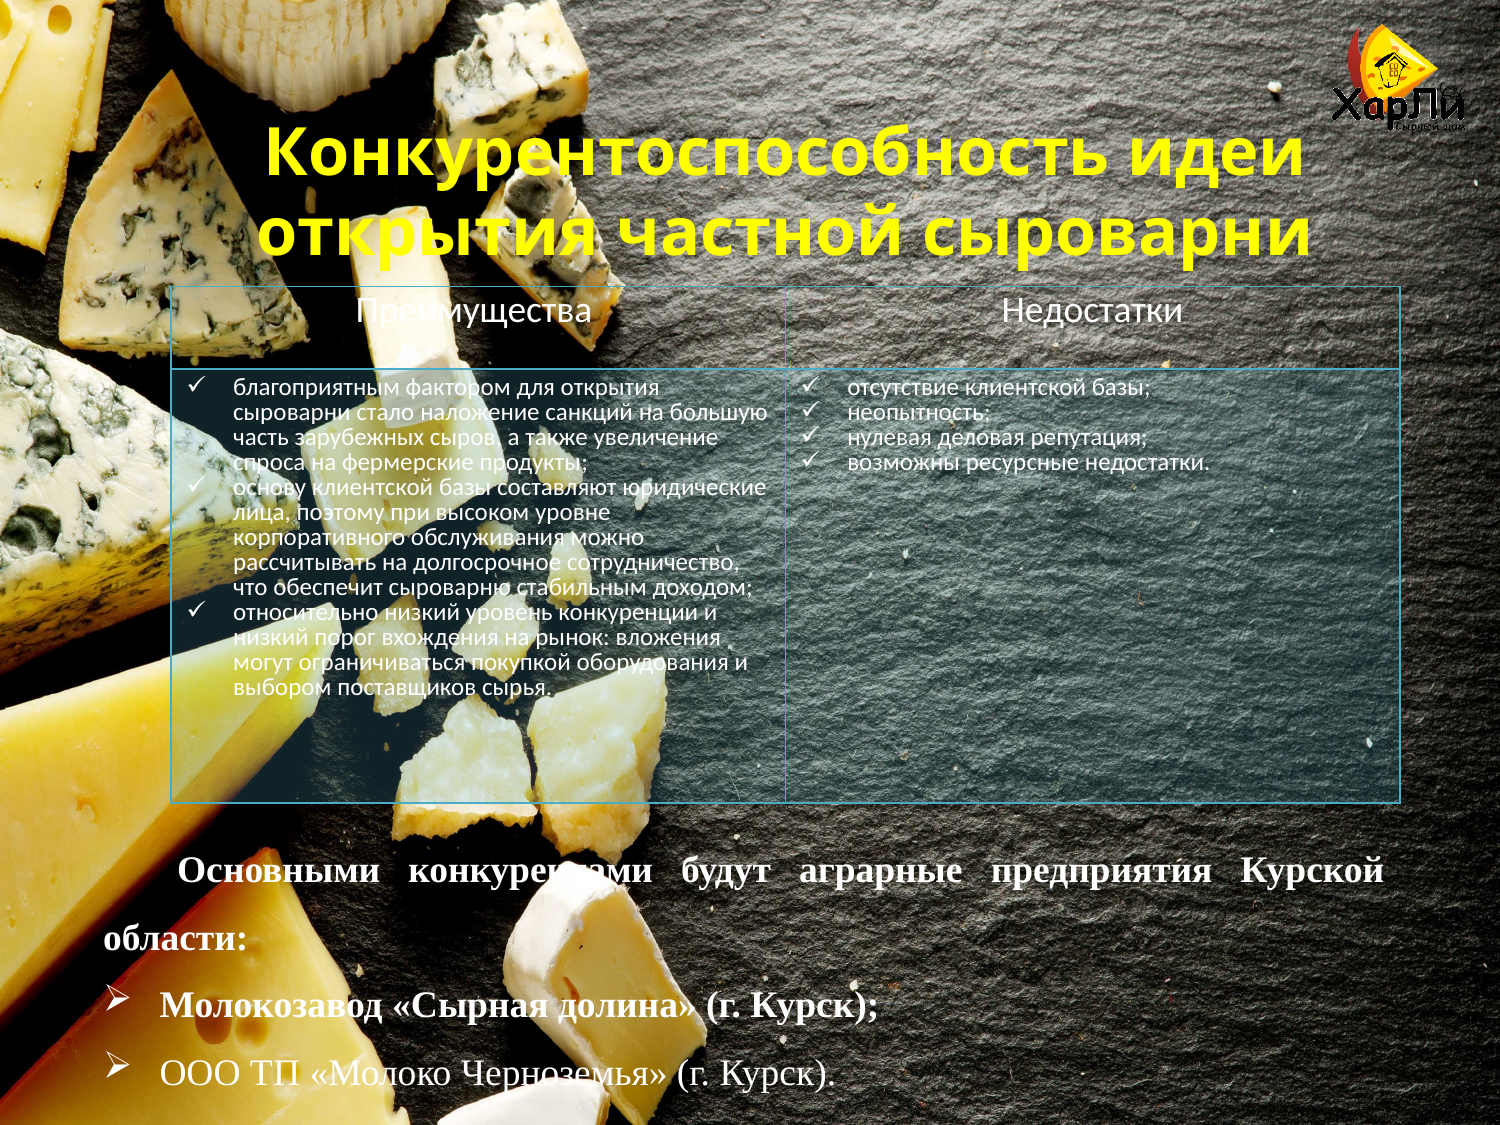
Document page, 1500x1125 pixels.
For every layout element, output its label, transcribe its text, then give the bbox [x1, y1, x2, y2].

table_header Преимущества [172, 287, 785, 368]
table_header Недостатки [786, 287, 1399, 368]
table_cell отсутствие клиентской базы; неопытность; нулевая деловая репутация; возможны ресурсные недостатки. [786, 370, 1399, 802]
picture [0, 0, 1500, 1125]
table_cell благоприятным фактором для открытия сыроварни стало наложение санкций на большую часть зарубежных сыров, а также увеличение спроса на фермерские продукты; основу клиентской базы составляют юридические лица, поэтому при высоком уровне корпоративного обслуживания можно рассчитывать на долгосрочное сотрудничество, что обеспечит сыроварню стабильным доходом; относительно низкий уровень конкуренции и низкий порог вхождения на рынок: вложения могут ограничиваться покупкой оборудования и выбором поставщиков сырья. [172, 370, 785, 802]
text_box Основными конкурентами будут аграрные предприятия Курской области: Молокозавод «Сырная долина» (г. Курск); ООО ТП «Молоко Черноземья» (г. Курск). [88, 815, 1400, 1100]
text_box Конкурентоспособность идеи открытия частной сыроварни [88, 101, 1483, 277]
